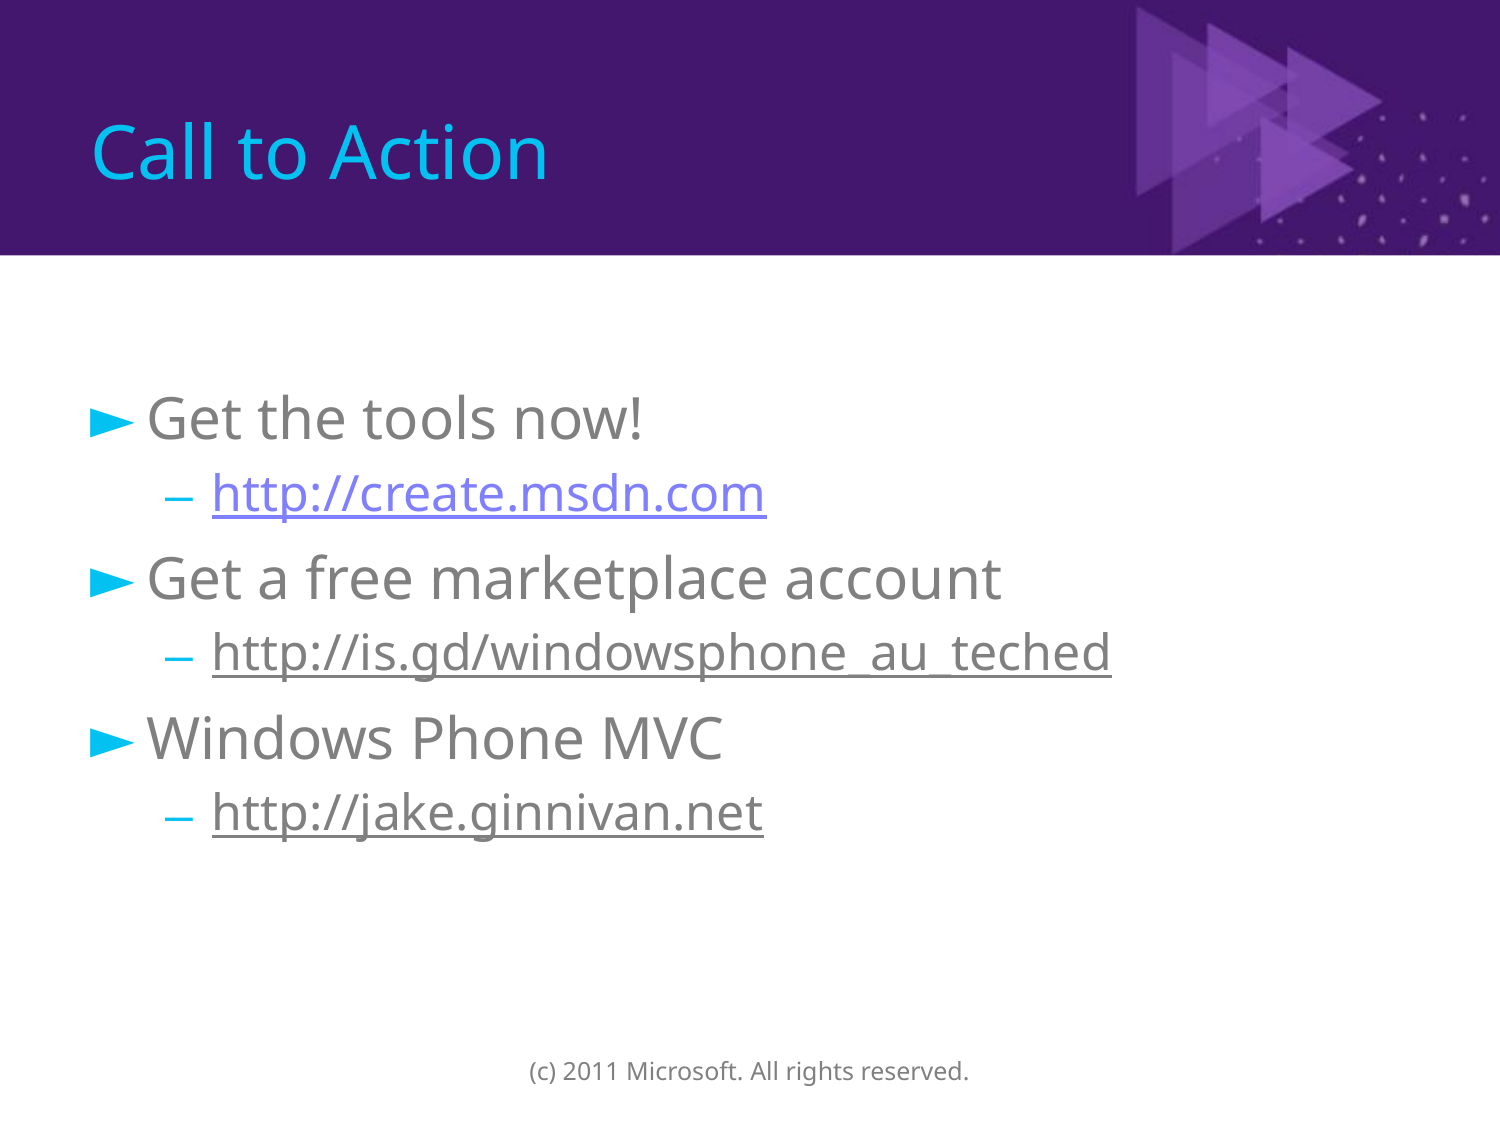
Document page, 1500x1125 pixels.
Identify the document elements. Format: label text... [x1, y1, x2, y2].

list Get the tools now! http://create.msdn.com Get a free marketplace account http://is.gd/windowsphone_au_teched Windows Phone MVC http://jake.ginnivan.net [75, 373, 1425, 1005]
footer (c) 2011 Microsoft. All rights reserved. [512, 1042, 988, 1103]
title Call to Action [75, 56, 1425, 244]
picture [0, 0, 1500, 255]
